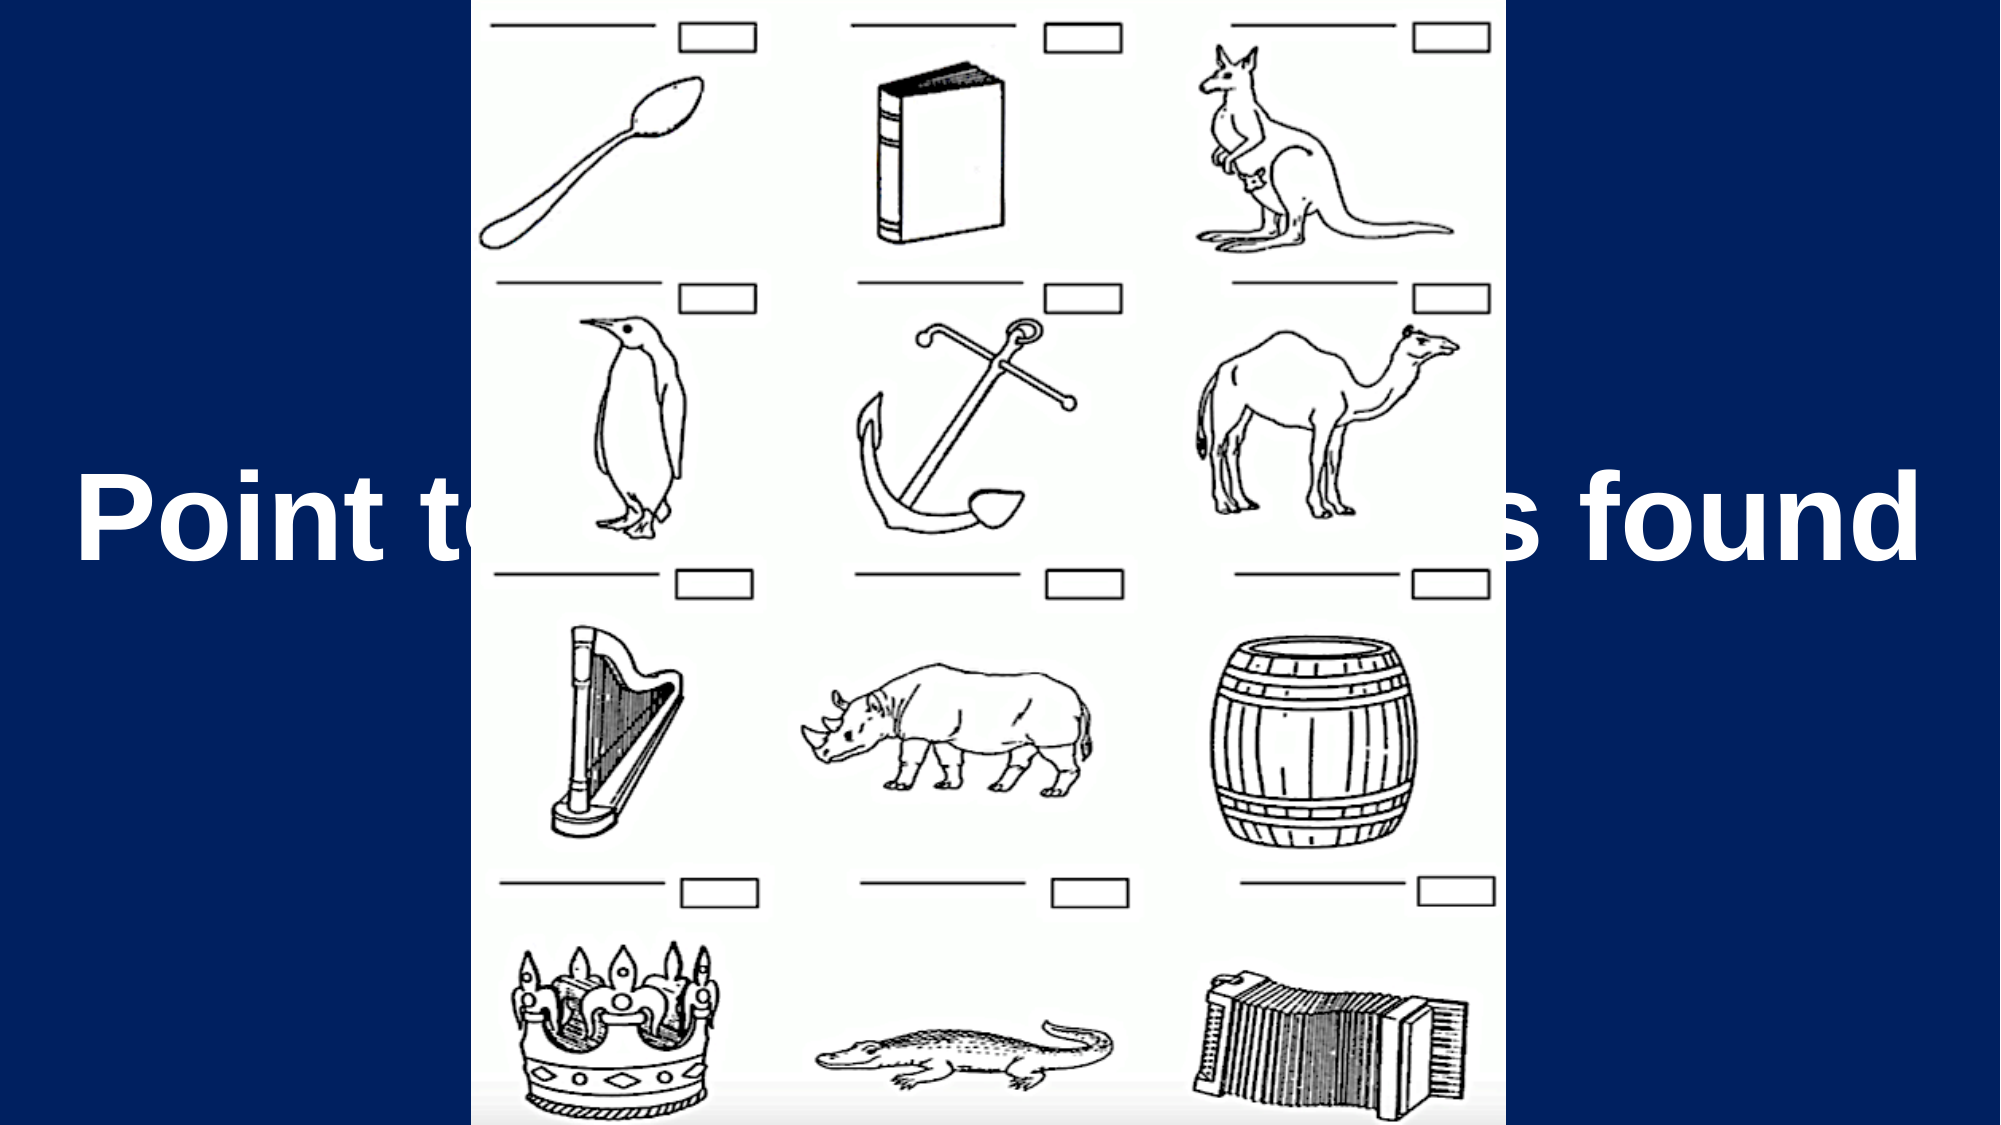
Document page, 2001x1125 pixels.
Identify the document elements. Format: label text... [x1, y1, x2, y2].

text_box Point to the one which is found in the Antarctic [0, 428, 470, 744]
picture [470, 0, 1506, 1125]
text_box Point to the one which is found in the Antarctic [1506, 428, 2000, 744]
